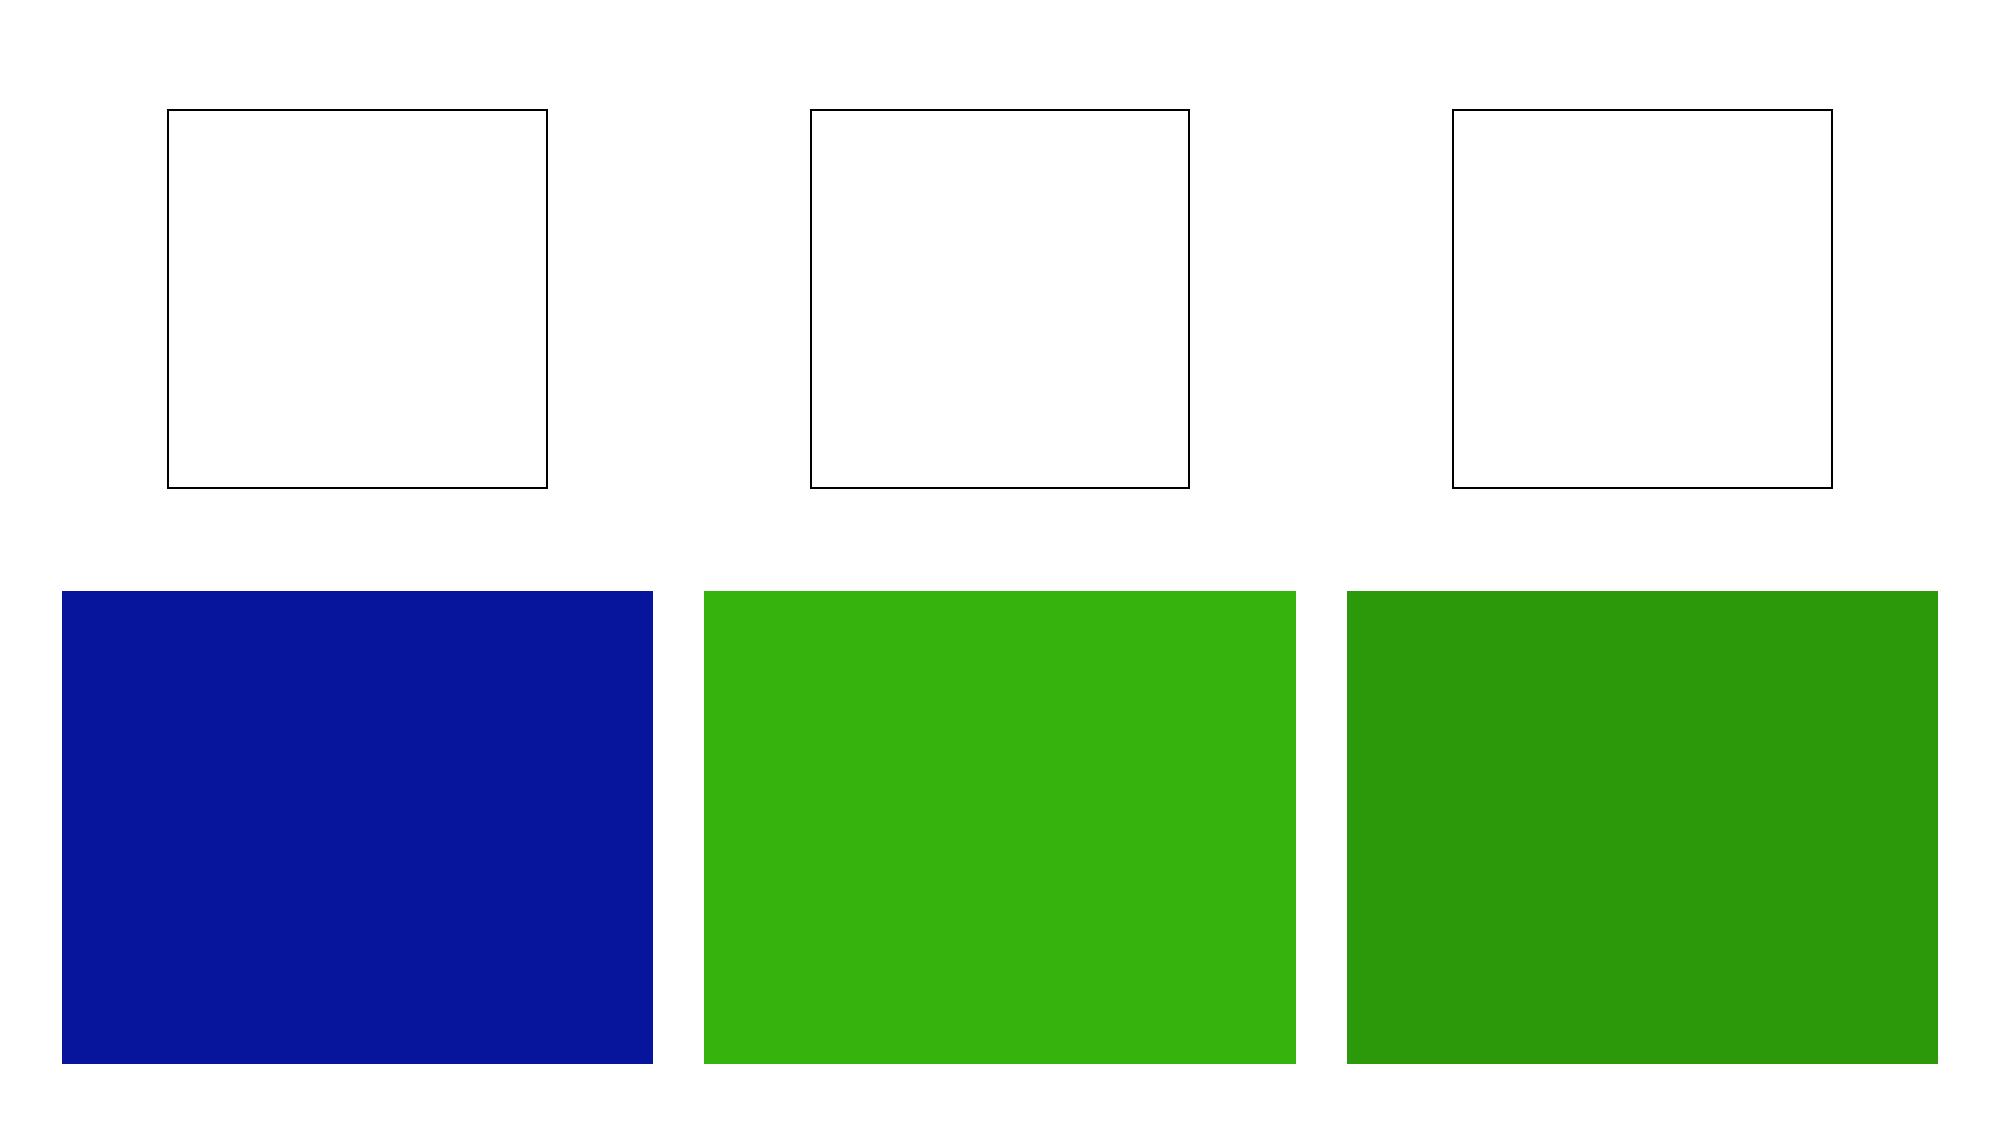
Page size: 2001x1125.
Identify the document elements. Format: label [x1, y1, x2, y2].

text_box [810, 109, 1190, 489]
text_box [167, 109, 548, 489]
text_box [1452, 109, 1833, 489]
picture [1346, 591, 1938, 1064]
picture [704, 591, 1296, 1064]
picture [62, 591, 653, 1064]
